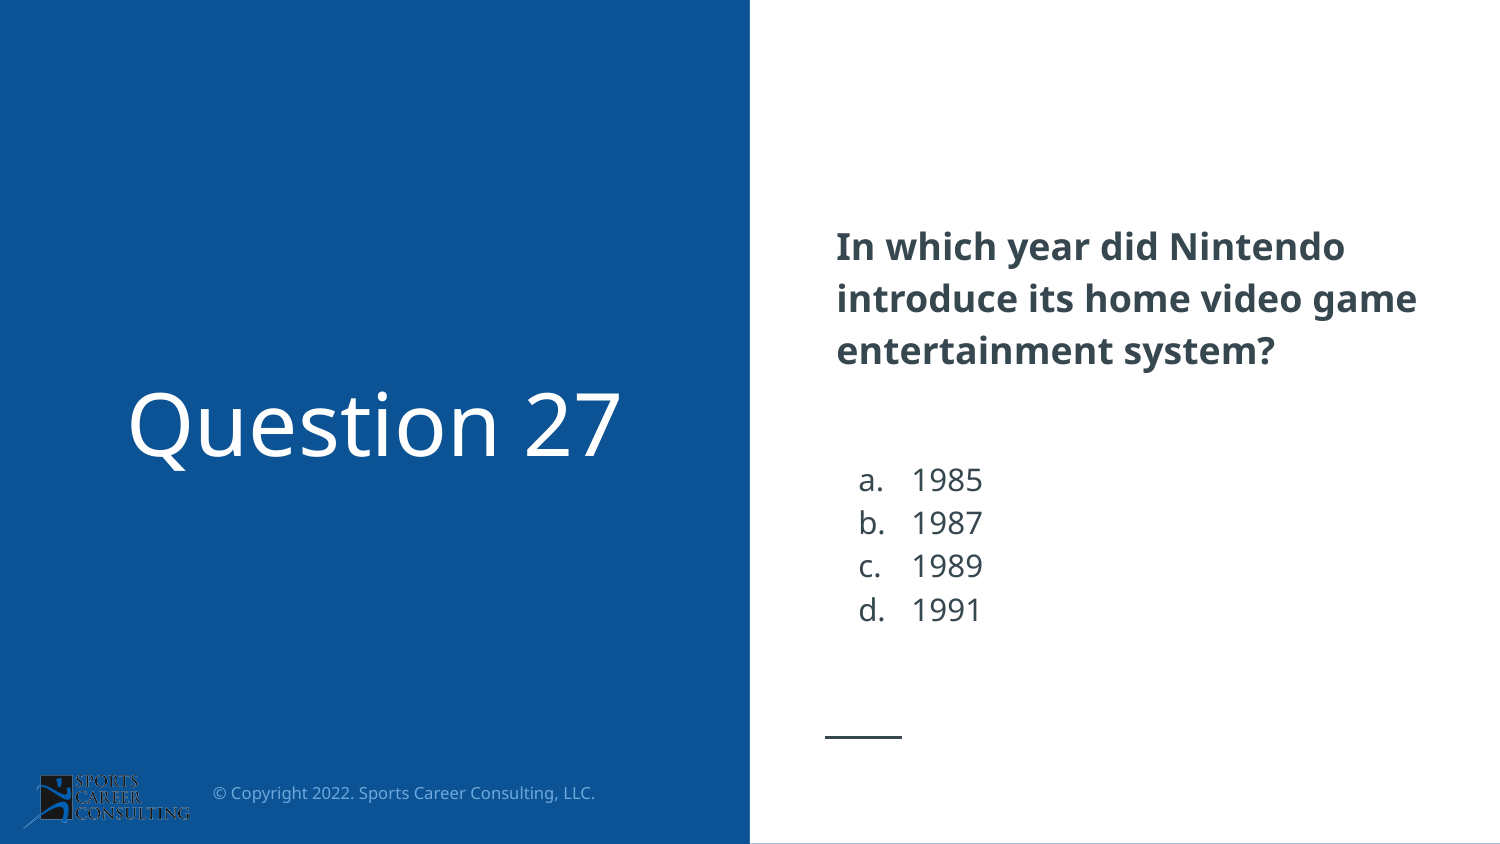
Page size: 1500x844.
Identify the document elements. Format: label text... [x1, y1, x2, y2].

list In which year did Nintendo introduce its home video game entertainment system? 1985 1987 1989 1991 [821, 118, 1486, 725]
title Question 27 [43, 298, 708, 546]
text_box © Copyright 2022. Sports Career Consulting, LLC. [197, 767, 750, 838]
picture [22, 774, 190, 829]
